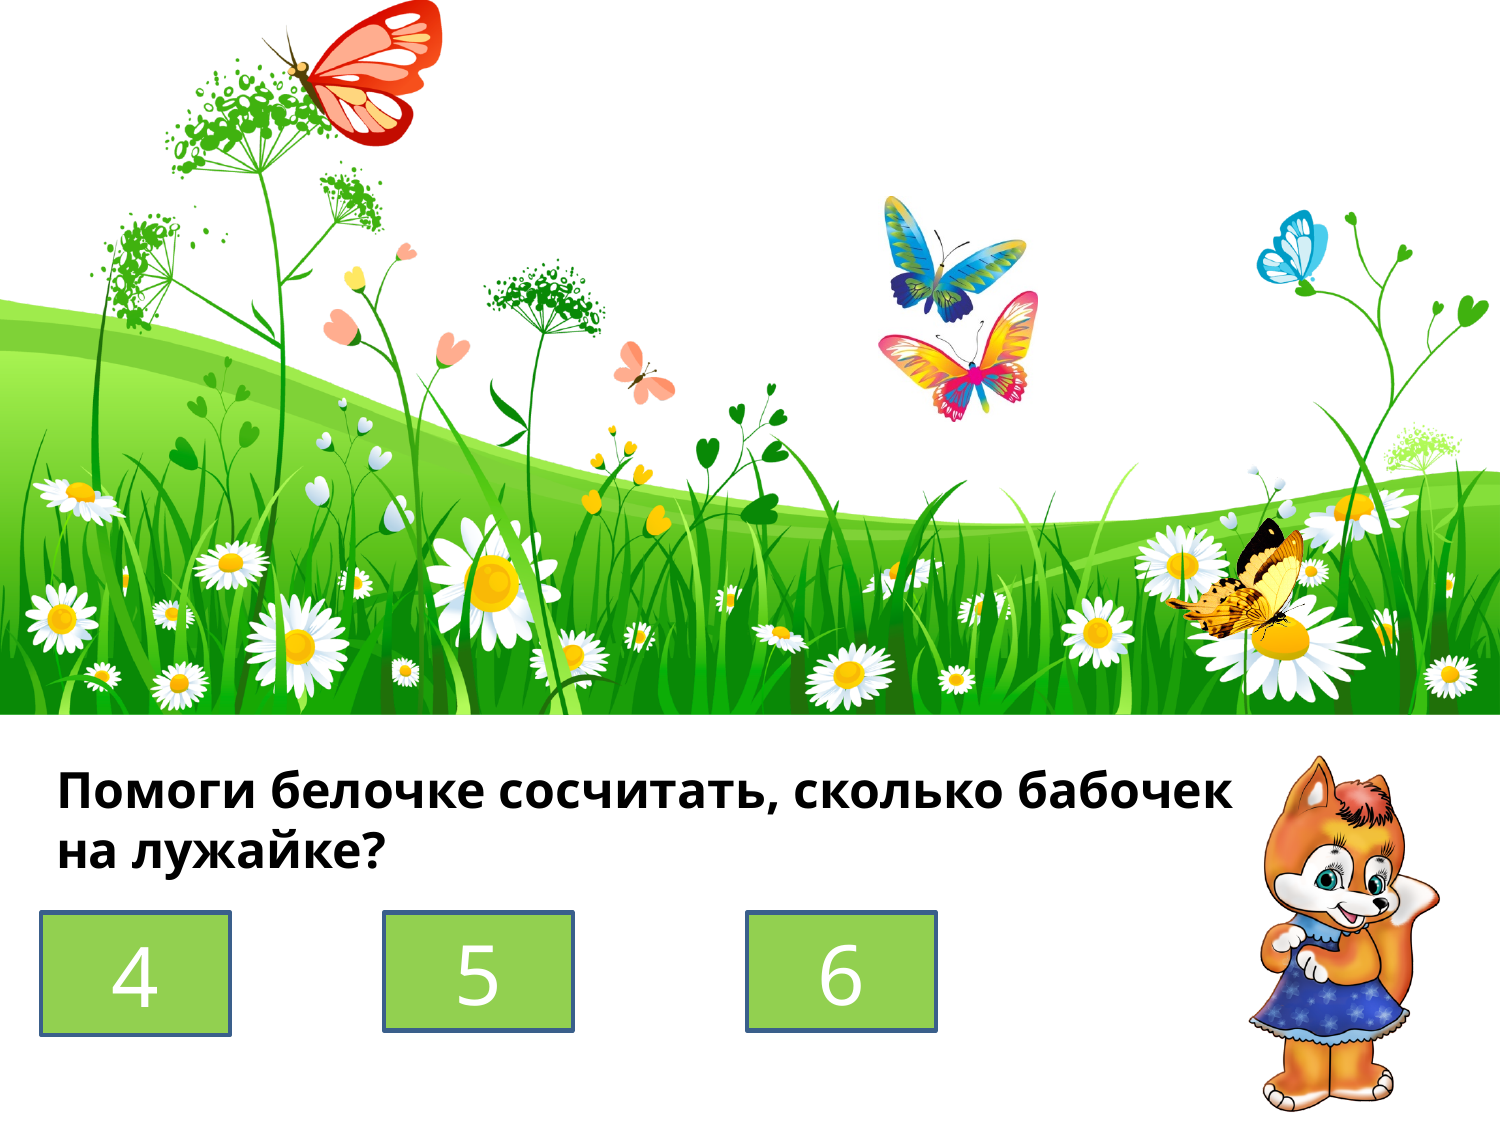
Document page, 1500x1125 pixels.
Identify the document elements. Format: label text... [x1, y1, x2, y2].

text_box 6 [745, 910, 938, 1033]
text_box 5 [382, 910, 575, 1033]
text_box 4 [39, 910, 232, 1037]
text_box Помоги белочке сосчитать, сколько бабочек на лужайке? [41, 751, 1152, 887]
picture [1154, 751, 1500, 1118]
picture [0, 0, 1500, 715]
